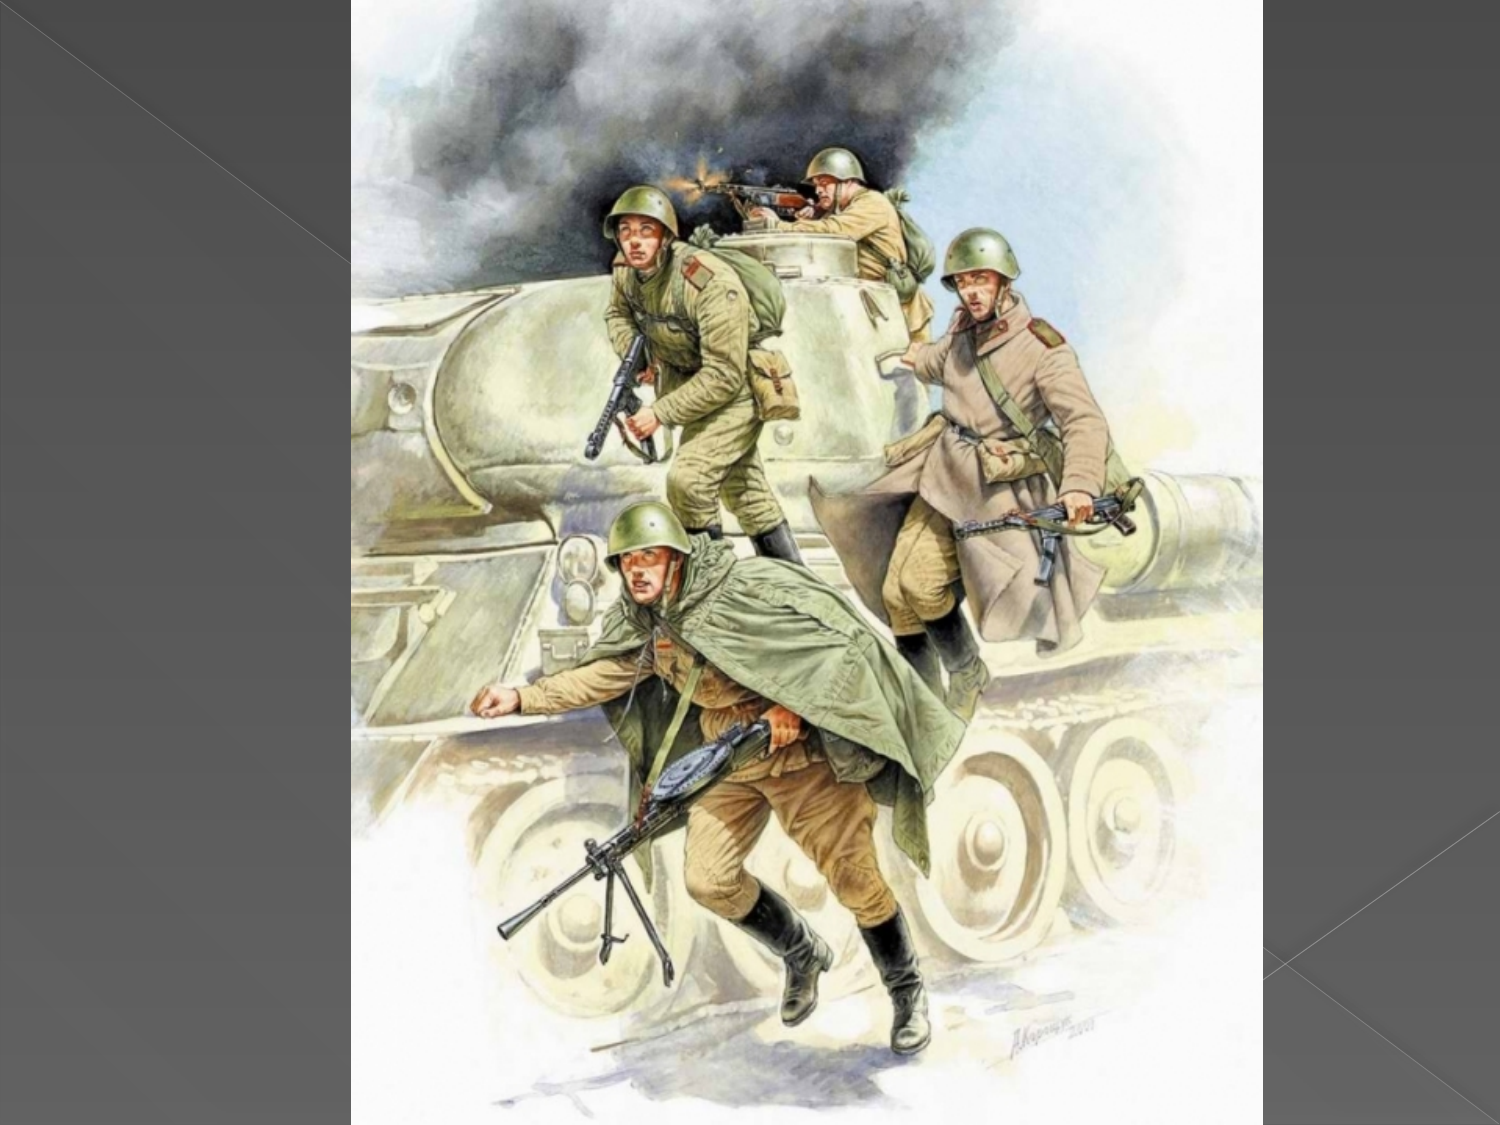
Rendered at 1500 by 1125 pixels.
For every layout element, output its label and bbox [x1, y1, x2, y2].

picture [351, 0, 1263, 1125]
